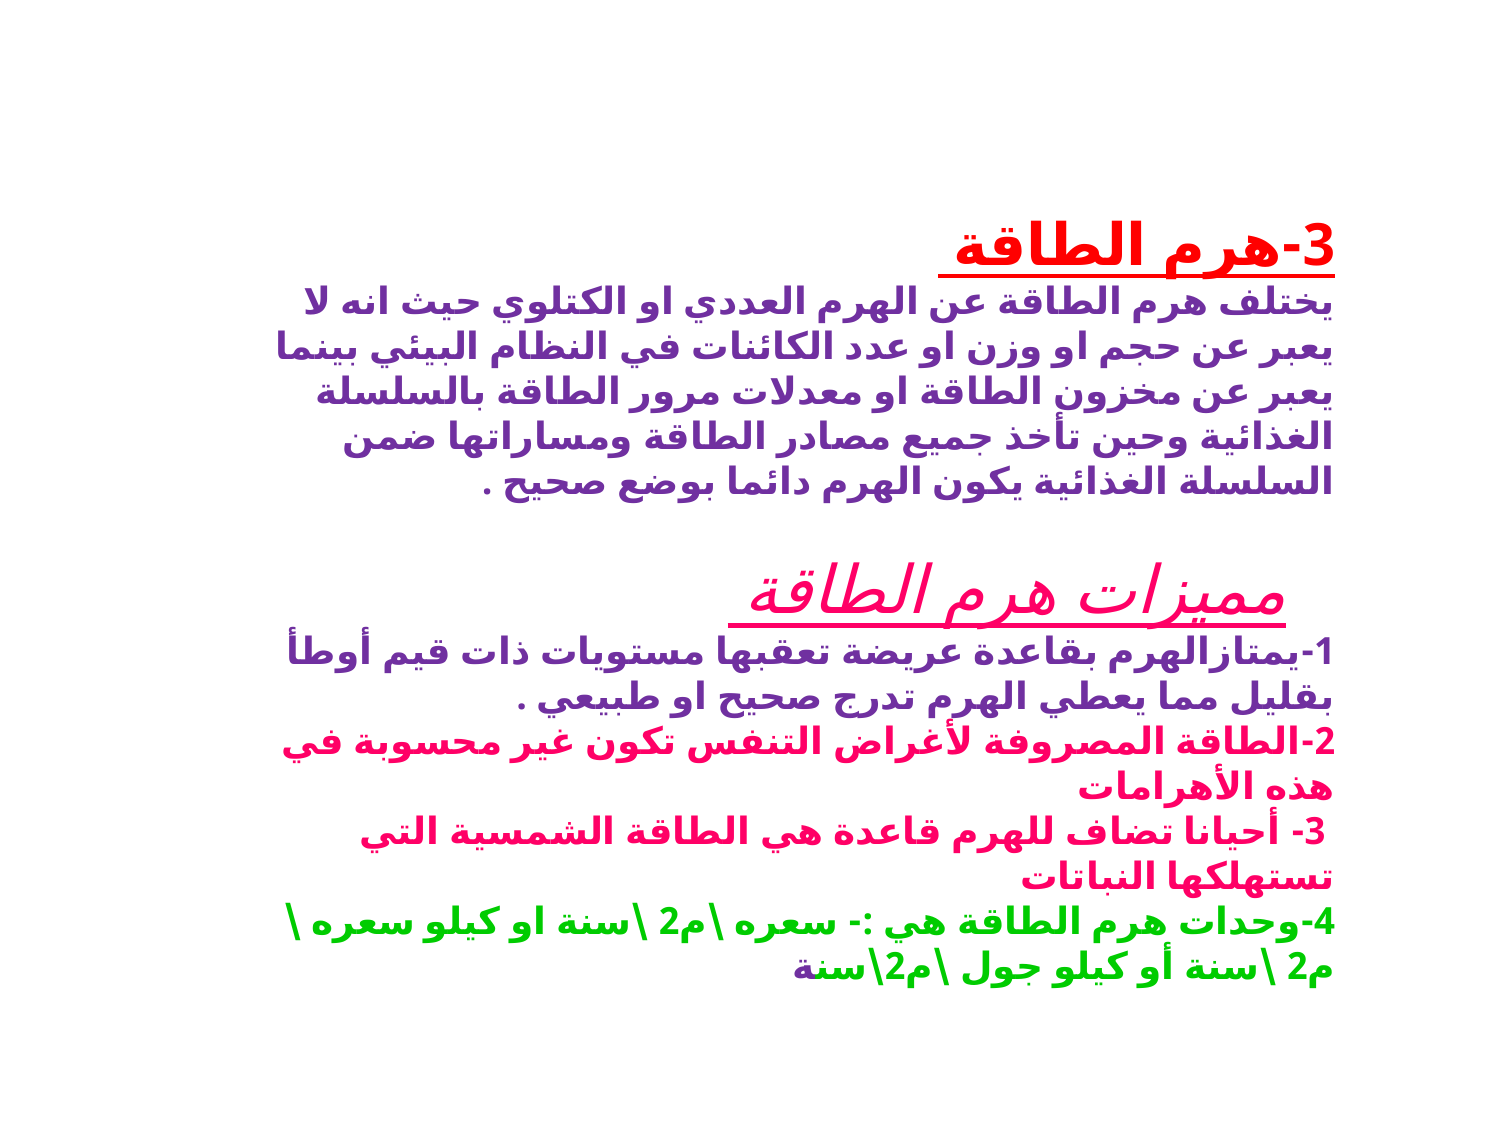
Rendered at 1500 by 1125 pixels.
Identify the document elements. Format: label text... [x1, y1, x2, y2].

text_box 3- هرم الطاقة يختلف هرم الطاقة عن الهرم العددي او الكتلوي حيث انه لا يعبر عن حجم او وزن او عدد الكائنات في النظام البيئي بينما يعبر عن مخزون الطاقة او معدلات مرور الطاقة بالسلسلة الغذائية وحين تأخذ جميع مصادر الطاقة ومساراتها ضمن السلسلة الغذائية يكون الهرم دائما بوضع صحيح . مميزات هرم الطاقة 1-يمتازالهرم بقاعدة عريضة تعقبها مستويات ذات قيم أوطأ بقليل مما يعطي الهرم تدرج صحيح او طبيعي . 2-الطاقة المصروفة لأغراض التنفس تكون غير محسوبة في هذه الأهرامات 3- أحيانا تضاف للهرم قاعدة هي الطاقة الشمسية التي تستهلكها النباتات 4-وحدات هرم الطاقة هي :- سعره \م2 \سنة او كيلو سعره \م2 \سنة أو كيلو جول \م2\سنة [224, 200, 1350, 1040]
